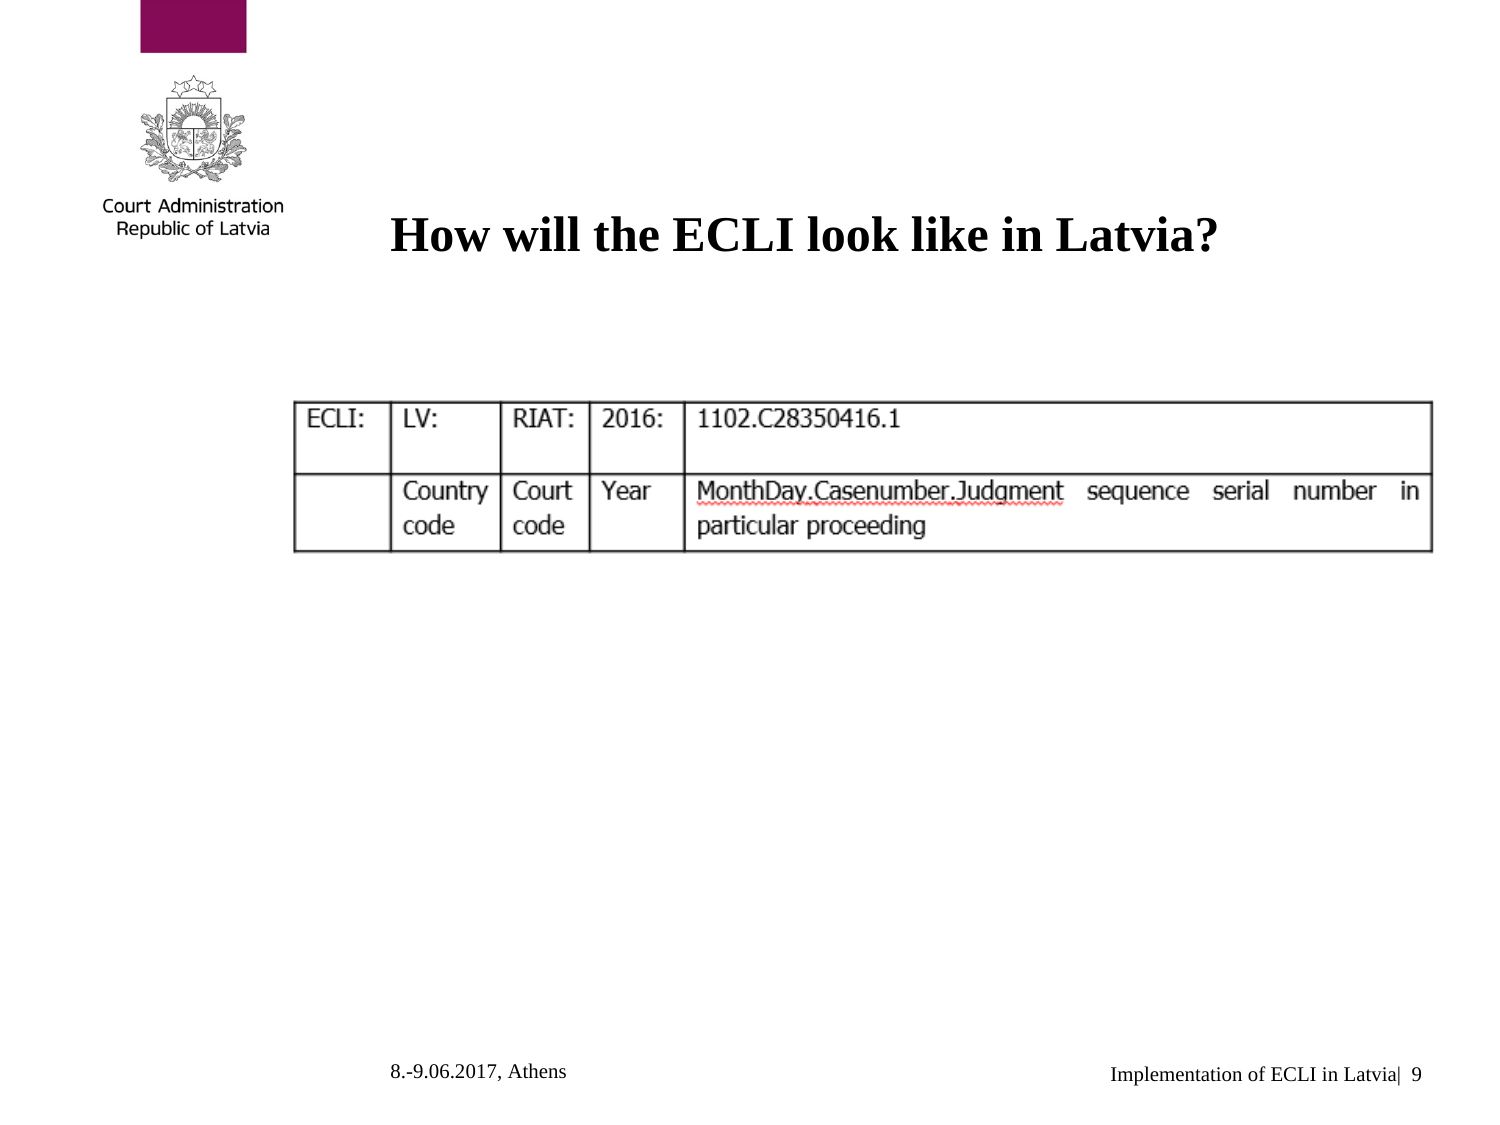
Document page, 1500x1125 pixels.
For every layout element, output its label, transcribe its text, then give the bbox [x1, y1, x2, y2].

picture [288, 393, 1438, 563]
subtitle [262, 321, 1413, 1041]
text_box 8.-9.06.2017, Athens [375, 1040, 725, 1100]
title How will the ECLI look like in Latvia? [375, 112, 1413, 270]
slide_number Implementation of ECLI in Latvia| 9 [1087, 1042, 1438, 1103]
picture [48, 0, 338, 322]
